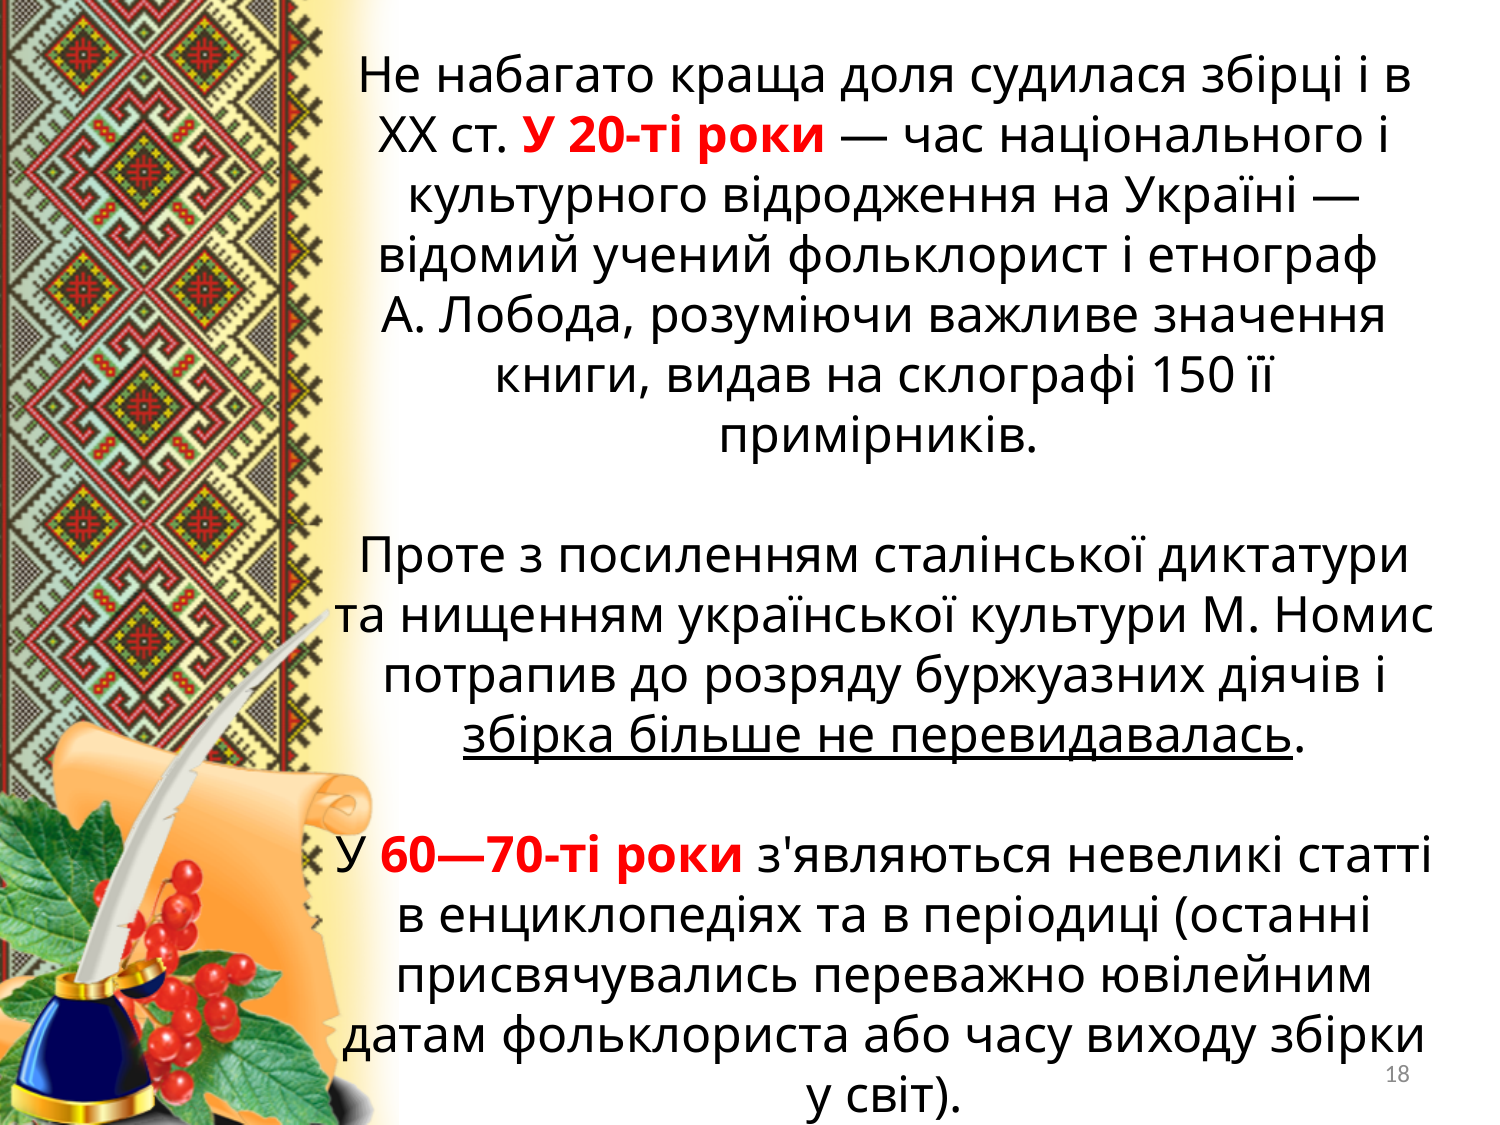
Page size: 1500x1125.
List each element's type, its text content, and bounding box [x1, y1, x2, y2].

text_box Не набагато краща доля судилася збірці і в XX ст. У 20-ті роки — час національного і культурного відродження на Україні — відомий учений фольклорист і етнограф А. Лобода, розуміючи важливе значення книги, видав на склографі 150 її примірників. Проте з посиленням сталінської диктатури та нищенням української культури М. Номис потрапив до розряду буржуазних діячів і збірка більше не перевидавалась. У 60—70-ті роки з'являються невеликі статті в енциклопедіях та в періодиці (останні присвячувались переважно ювілейним датам фольклориста або часу виходу збірки у світ). [402, 35, 1454, 1125]
picture [0, 0, 399, 1125]
slide_number 18 [1074, 1042, 1425, 1103]
